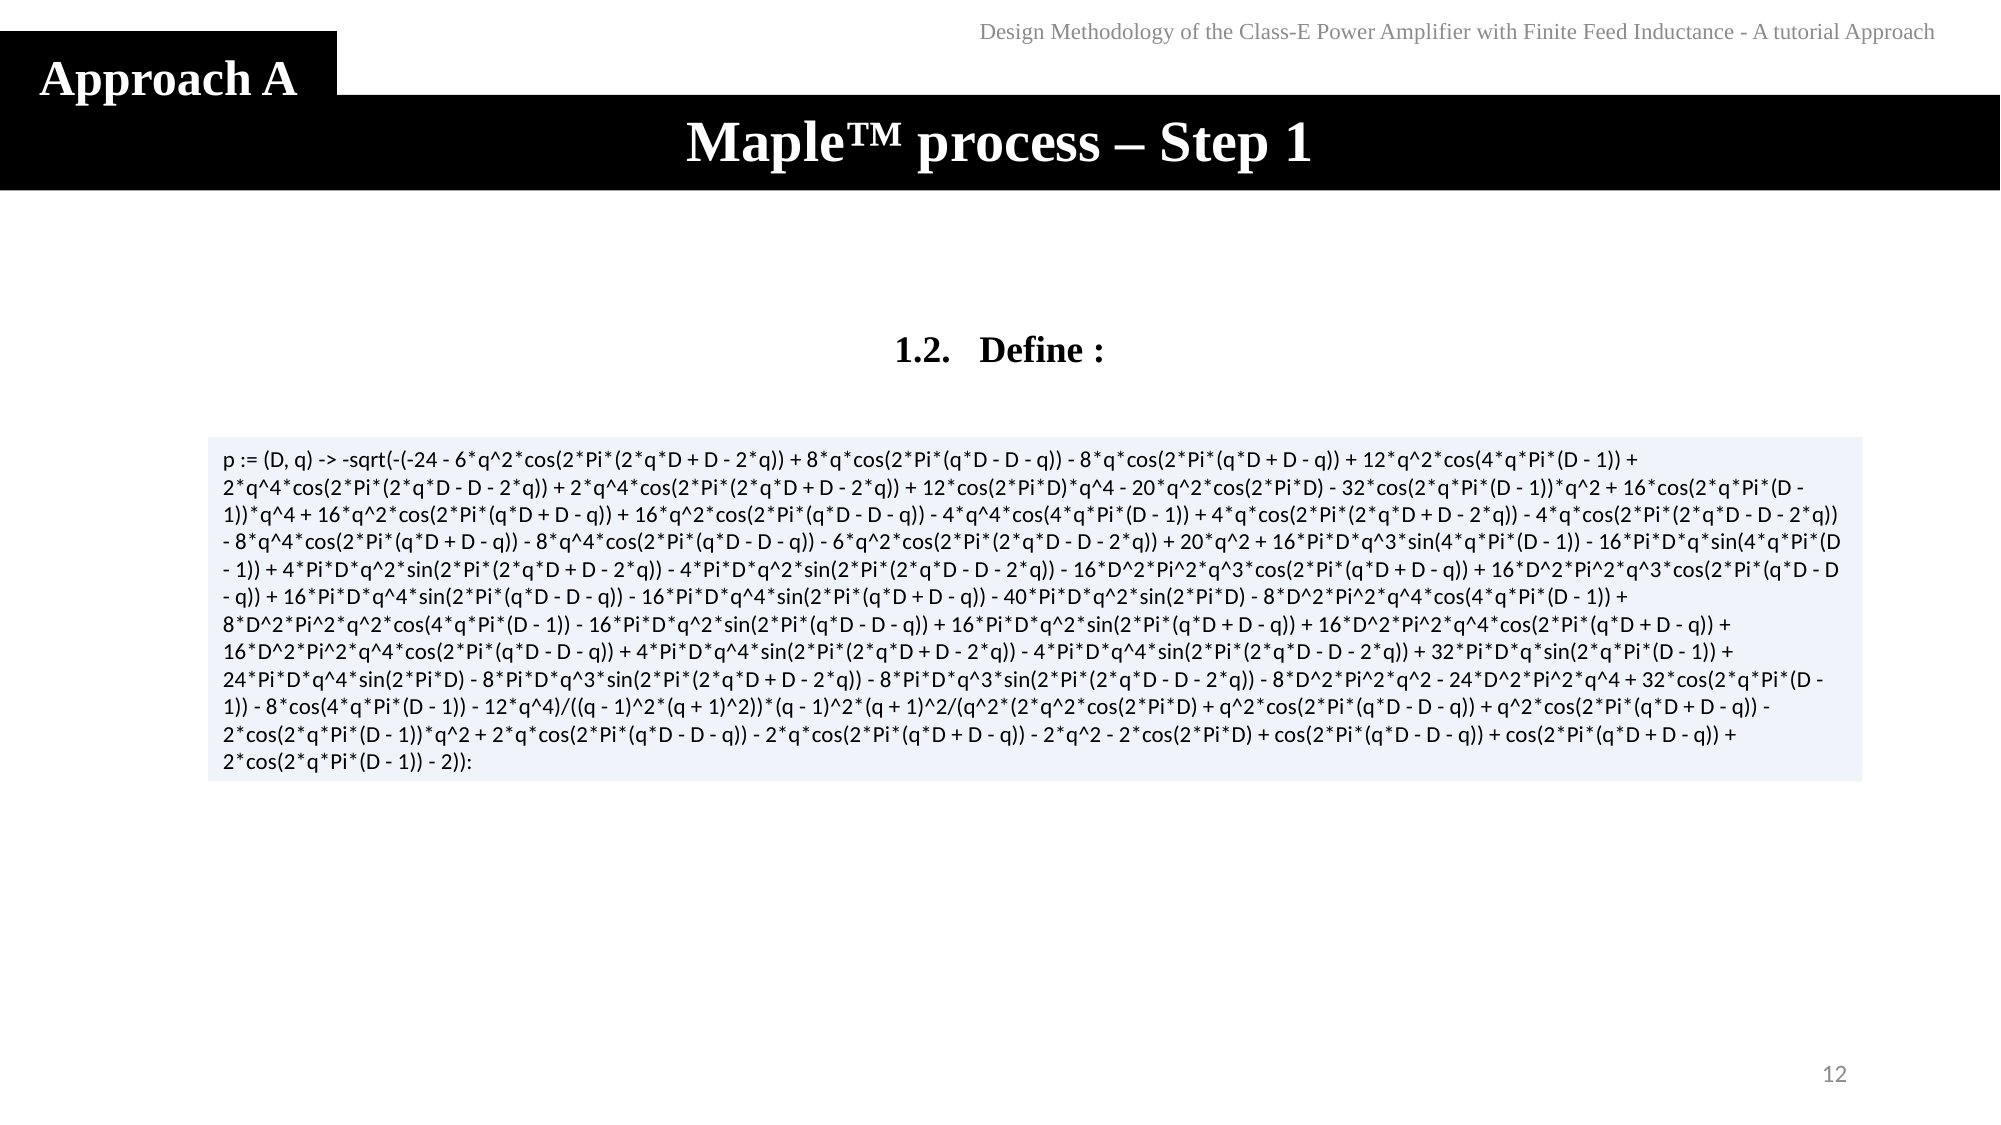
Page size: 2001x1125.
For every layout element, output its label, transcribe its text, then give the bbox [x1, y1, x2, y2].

title Maple™ process – Step 1 [0, 94, 2000, 191]
text_box p := (D, q) -> -sqrt(-(-24 - 6*q^2*cos(2*Pi*(2*q*D + D - 2*q)) + 8*q*cos(2*Pi*(q*D - D - q)) - 8*q*cos(2*Pi*(q*D + D - q)) + 12*q^2*cos(4*q*Pi*(D - 1)) + 2*q^4*cos(2*Pi*(2*q*D - D - 2*q)) + 2*q^4*cos(2*Pi*(2*q*D + D - 2*q)) + 12*cos(2*Pi*D)*q^4 - 20*q^2*cos(2*Pi*D) - 32*cos(2*q*Pi*(D - 1))*q^2 + 16*cos(2*q*Pi*(D - 1))*q^4 + 16*q^2*cos(2*Pi*(q*D + D - q)) + 16*q^2*cos(2*Pi*(q*D - D - q)) - 4*q^4*cos(4*q*Pi*(D - 1)) + 4*q*cos(2*Pi*(2*q*D + D - 2*q)) - 4*q*cos(2*Pi*(2*q*D - D - 2*q)) - 8*q^4*cos(2*Pi*(q*D + D - q)) - 8*q^4*cos(2*Pi*(q*D - D - q)) - 6*q^2*cos(2*Pi*(2*q*D - D - 2*q)) + 20*q^2 + 16*Pi*D*q^3*sin(4*q*Pi*(D - 1)) - 16*Pi*D*q*sin(4*q*Pi*(D - 1)) + 4*Pi*D*q^2*sin(2*Pi*(2*q*D + D - 2*q)) - 4*Pi*D*q^2*sin(2*Pi*(2*q*D - D - 2*q)) - 16*D^2*Pi^2*q^3*cos(2*Pi*(q*D + D - q)) + 16*D^2*Pi^2*q^3*cos(2*Pi*(q*D - D - q)) + 16*Pi*D*q^4*sin(2*Pi*(q*D - D - q)) - 16*Pi*D*q^4*sin(2*Pi*(q*D + D - q)) - 40*Pi*D*q^2*sin(2*Pi*D) - 8*D^2*Pi^2*q^4*cos(4*q*Pi*(D - 1)) + 8*D^2*Pi^2*q^2*cos(4*q*Pi*(D - 1)) - 16*Pi*D*q^2*sin(2*Pi*(q*D - D - q)) + 16*Pi*D*q^2*sin(2*Pi*(q*D + D - q)) + 16*D^2*Pi^2*q^4*cos(2*Pi*(q*D + D - q)) + 16*D^2*Pi^2*q^4*cos(2*Pi*(q*D - D - q)) + 4*Pi*D*q^4*sin(2*Pi*(2*q*D + D - 2*q)) - 4*Pi*D*q^4*sin(2*Pi*(2*q*D - D - 2*q)) + 32*Pi*D*q*sin(2*q*Pi*(D - 1)) + 24*Pi*D*q^4*sin(2*Pi*D) - 8*Pi*D*q^3*sin(2*Pi*(2*q*D + D - 2*q)) - 8*Pi*D*q^3*sin(2*Pi*(2*q*D - D - 2*q)) - 8*D^2*Pi^2*q^2 - 24*D^2*Pi^2*q^4 + 32*cos(2*q*Pi*(D - 1)) - 8*cos(4*q*Pi*(D - 1)) - 12*q^4)/((q - 1)^2*(q + 1)^2))*(q - 1)^2*(q + 1)^2/(q^2*(2*q^2*cos(2*Pi*D) + q^2*cos(2*Pi*(q*D - D - q)) + q^2*cos(2*Pi*(q*D + D - q)) - 2*cos(2*q*Pi*(D - 1))*q^2 + 2*q*cos(2*Pi*(q*D - D - q)) - 2*q*cos(2*Pi*(q*D + D - q)) - 2*q^2 - 2*cos(2*Pi*D) + cos(2*Pi*(q*D - D - q)) + cos(2*Pi*(q*D + D - q)) + 2*cos(2*q*Pi*(D - 1)) - 2)): [208, 437, 1863, 782]
footer Design Methodology of the Class-E Power Amplifier with Finite Feed Inductance - A tutorial Approach [916, 0, 2000, 61]
text_box Approach A [0, 31, 337, 127]
slide_number 12 [1412, 1042, 1863, 1103]
